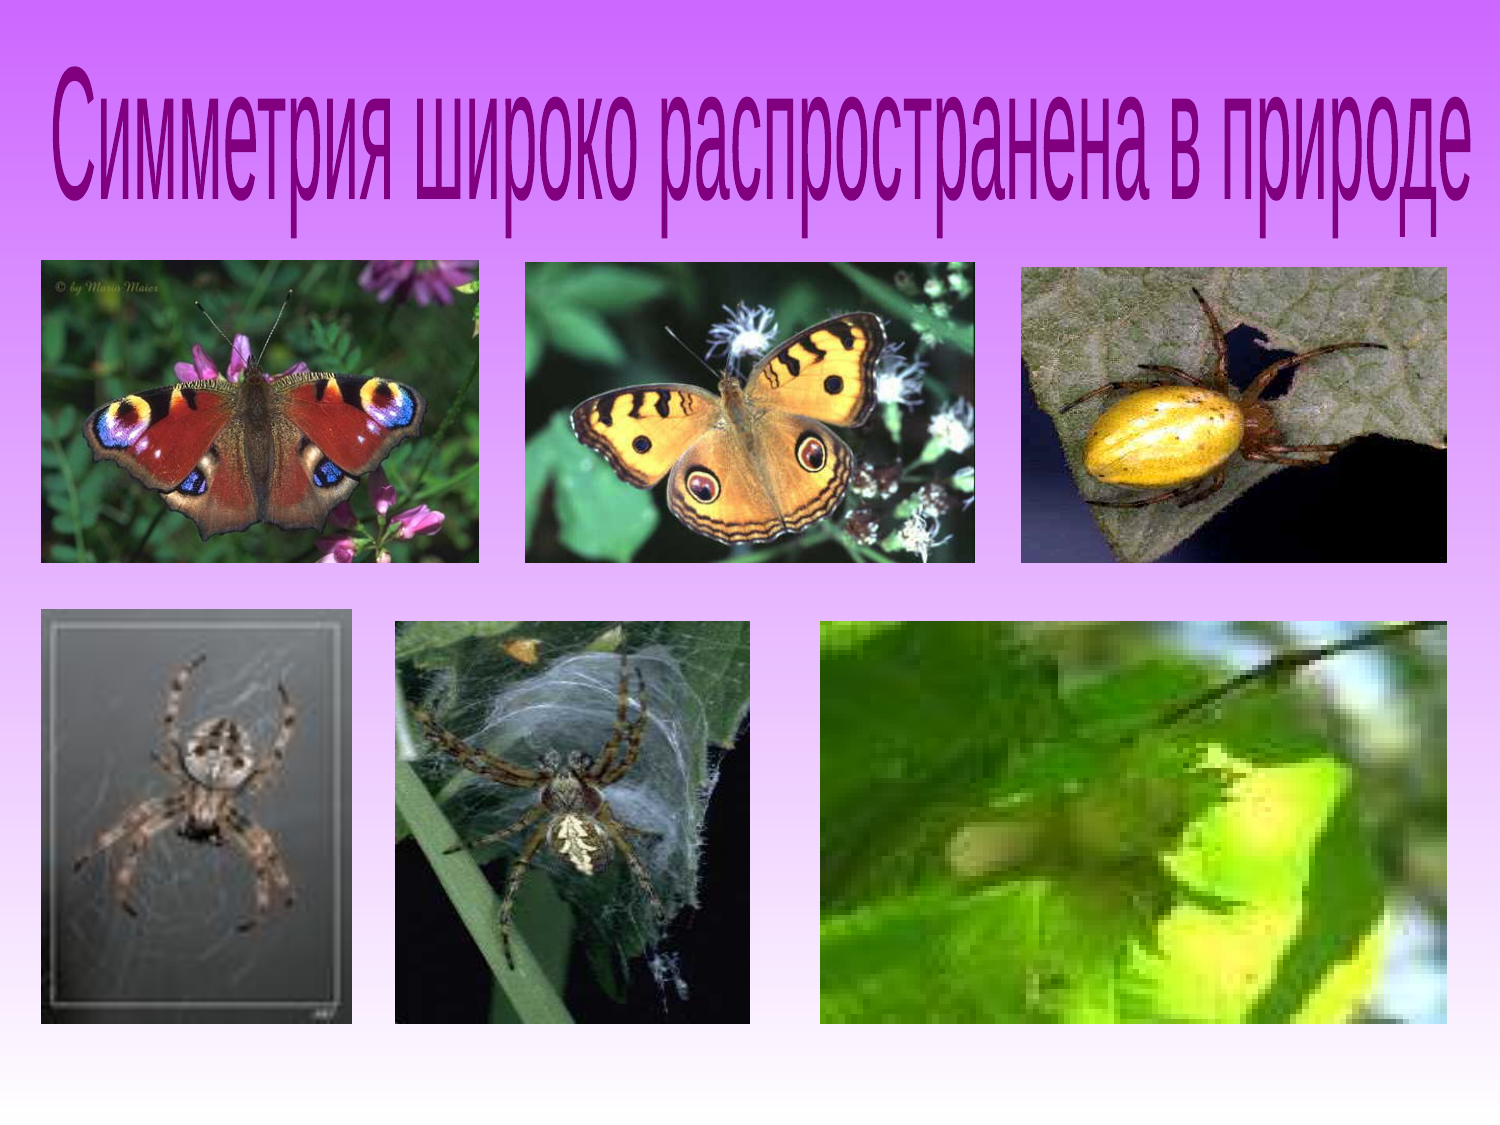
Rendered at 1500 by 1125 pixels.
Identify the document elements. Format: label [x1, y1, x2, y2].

picture [395, 621, 751, 1024]
picture [820, 621, 1448, 1024]
picture [1021, 266, 1448, 563]
picture [40, 609, 352, 1024]
picture [40, 259, 479, 563]
picture [524, 262, 976, 563]
